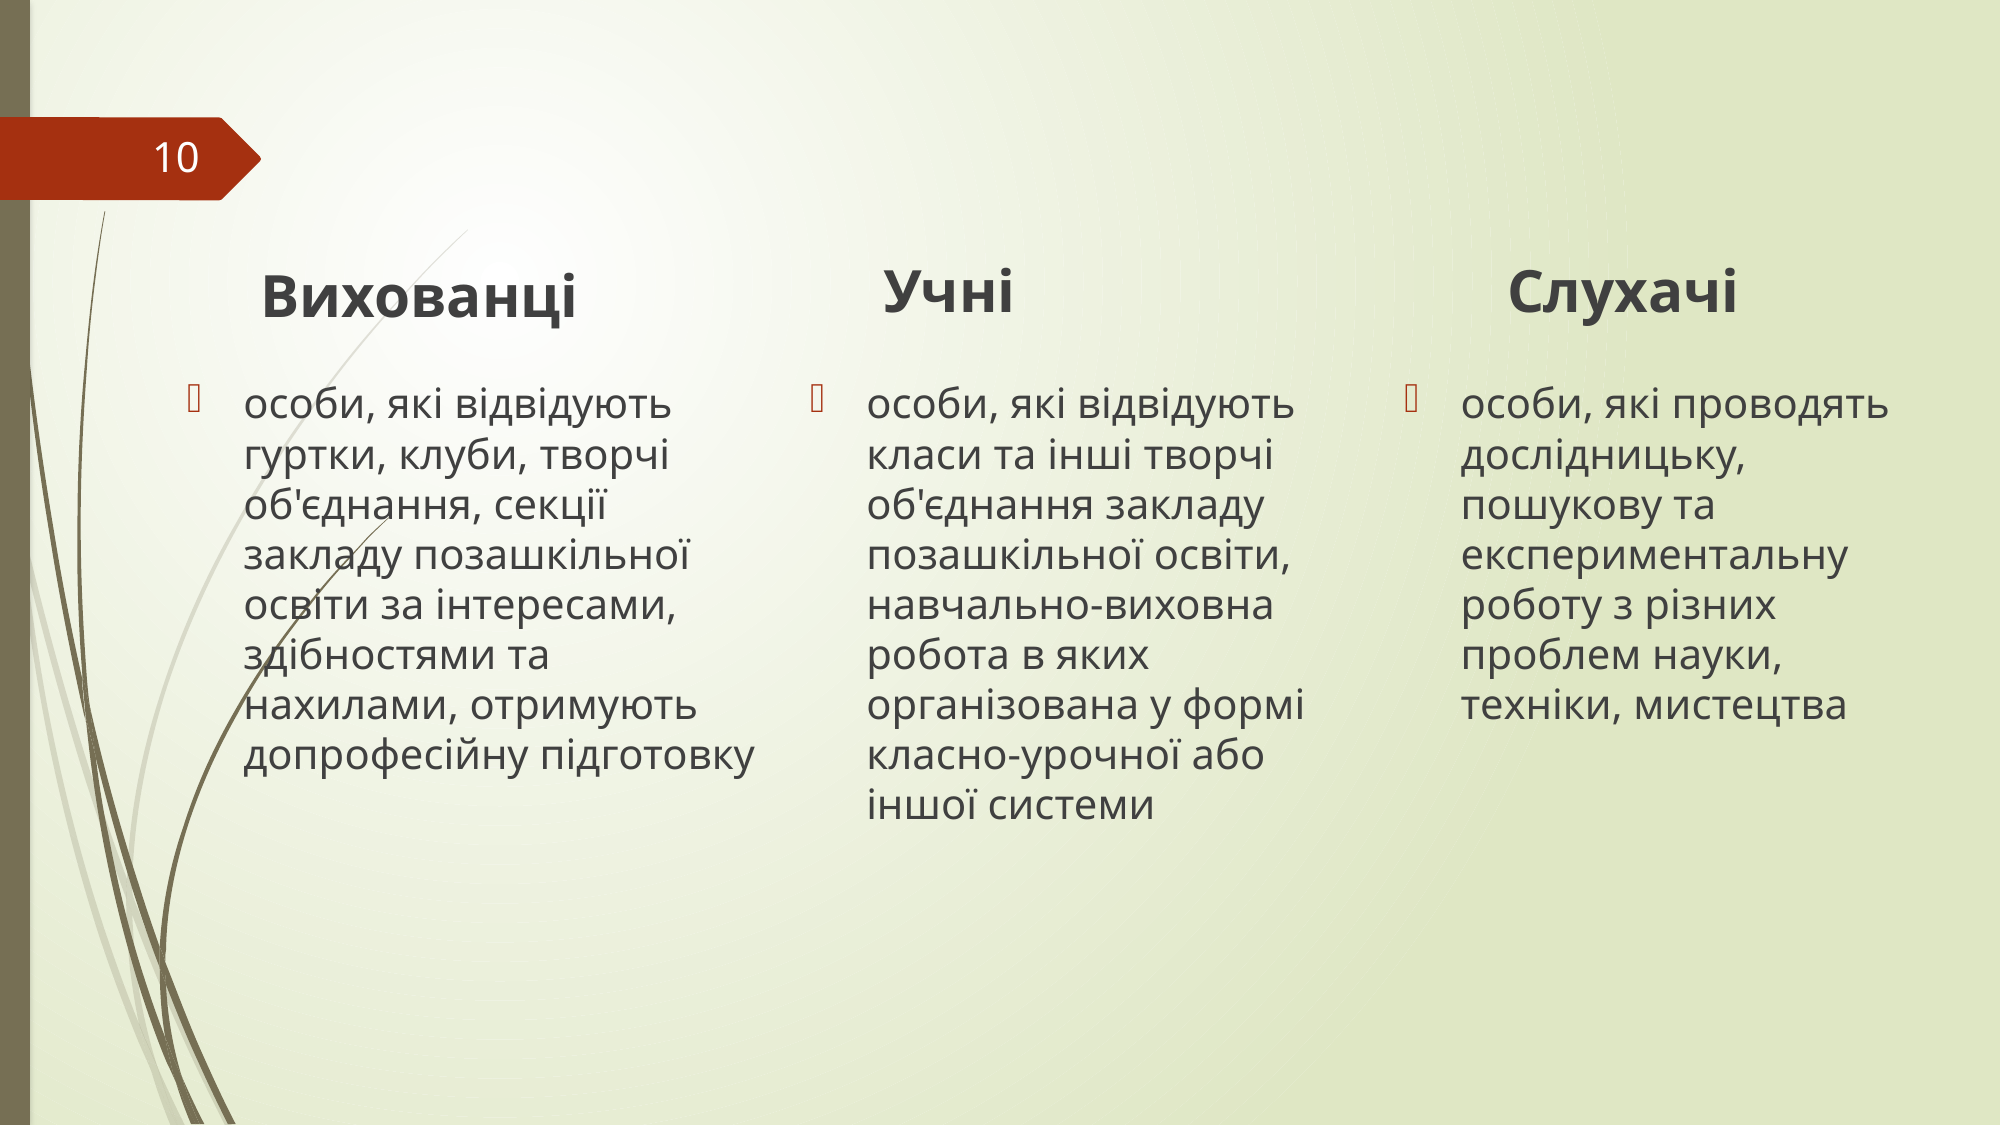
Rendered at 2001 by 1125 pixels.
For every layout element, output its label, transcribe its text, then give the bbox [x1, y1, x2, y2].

list особи, які відвідують гуртки, клуби, творчі об'єднання, секції закладу позашкільної освіти за інтересами, здібностями та нахилами, отримують допрофесійну підготовку [172, 369, 777, 920]
list особи, які відвідують класи та інші творчі об'єднання закладу позашкільної освіти, навчально-виховна робота в яких організована у формі класно-урочної або іншої системи [795, 369, 1349, 920]
text_box особи, які проводять дослідницьку, пошукову та експериментальну роботу з різних проблем науки, техніки, мистецтва [1389, 369, 1965, 920]
slide_number 10 [87, 129, 216, 190]
text_box Слухачі [1492, 236, 1898, 332]
list Вихованці [245, 241, 650, 337]
list Учні [868, 236, 1274, 332]
